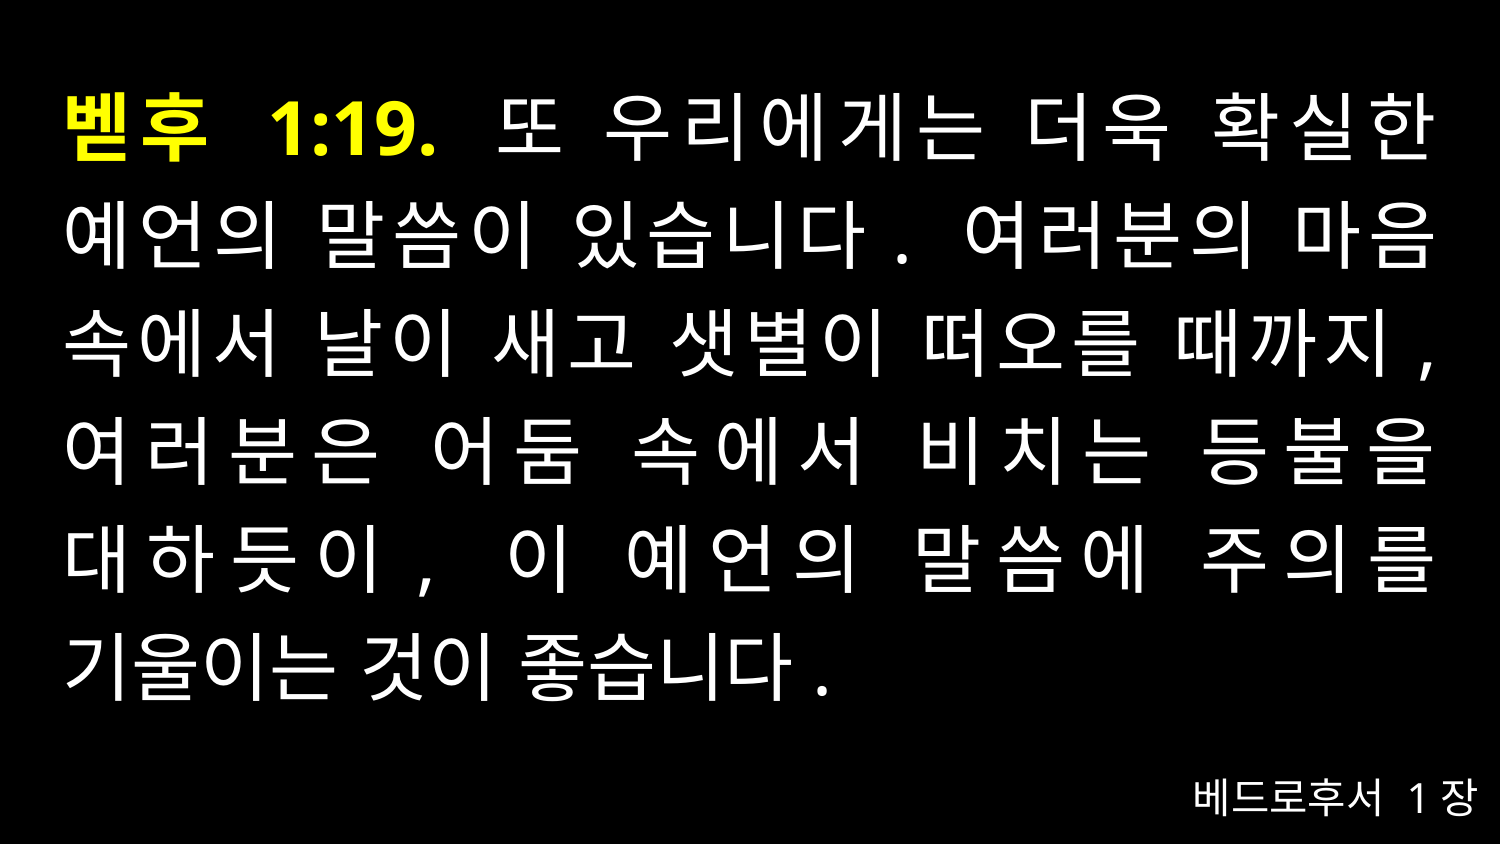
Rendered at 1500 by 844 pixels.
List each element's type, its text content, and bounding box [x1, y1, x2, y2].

title 벧후 1:19. 또 우리에게는 더욱 확실한 예언의 말씀이 있습니다. 여러분의 마음 속에서 날이 새고 샛별이 떠오를 때까지, 여러분은 어둠 속에서 비치는 등불을 대하듯이, 이 예언의 말씀에 주의를 기울이는 것이 좋습니다. [0, 0, 1500, 844]
subtitle 베드로후서 1장 [916, 770, 1500, 844]
